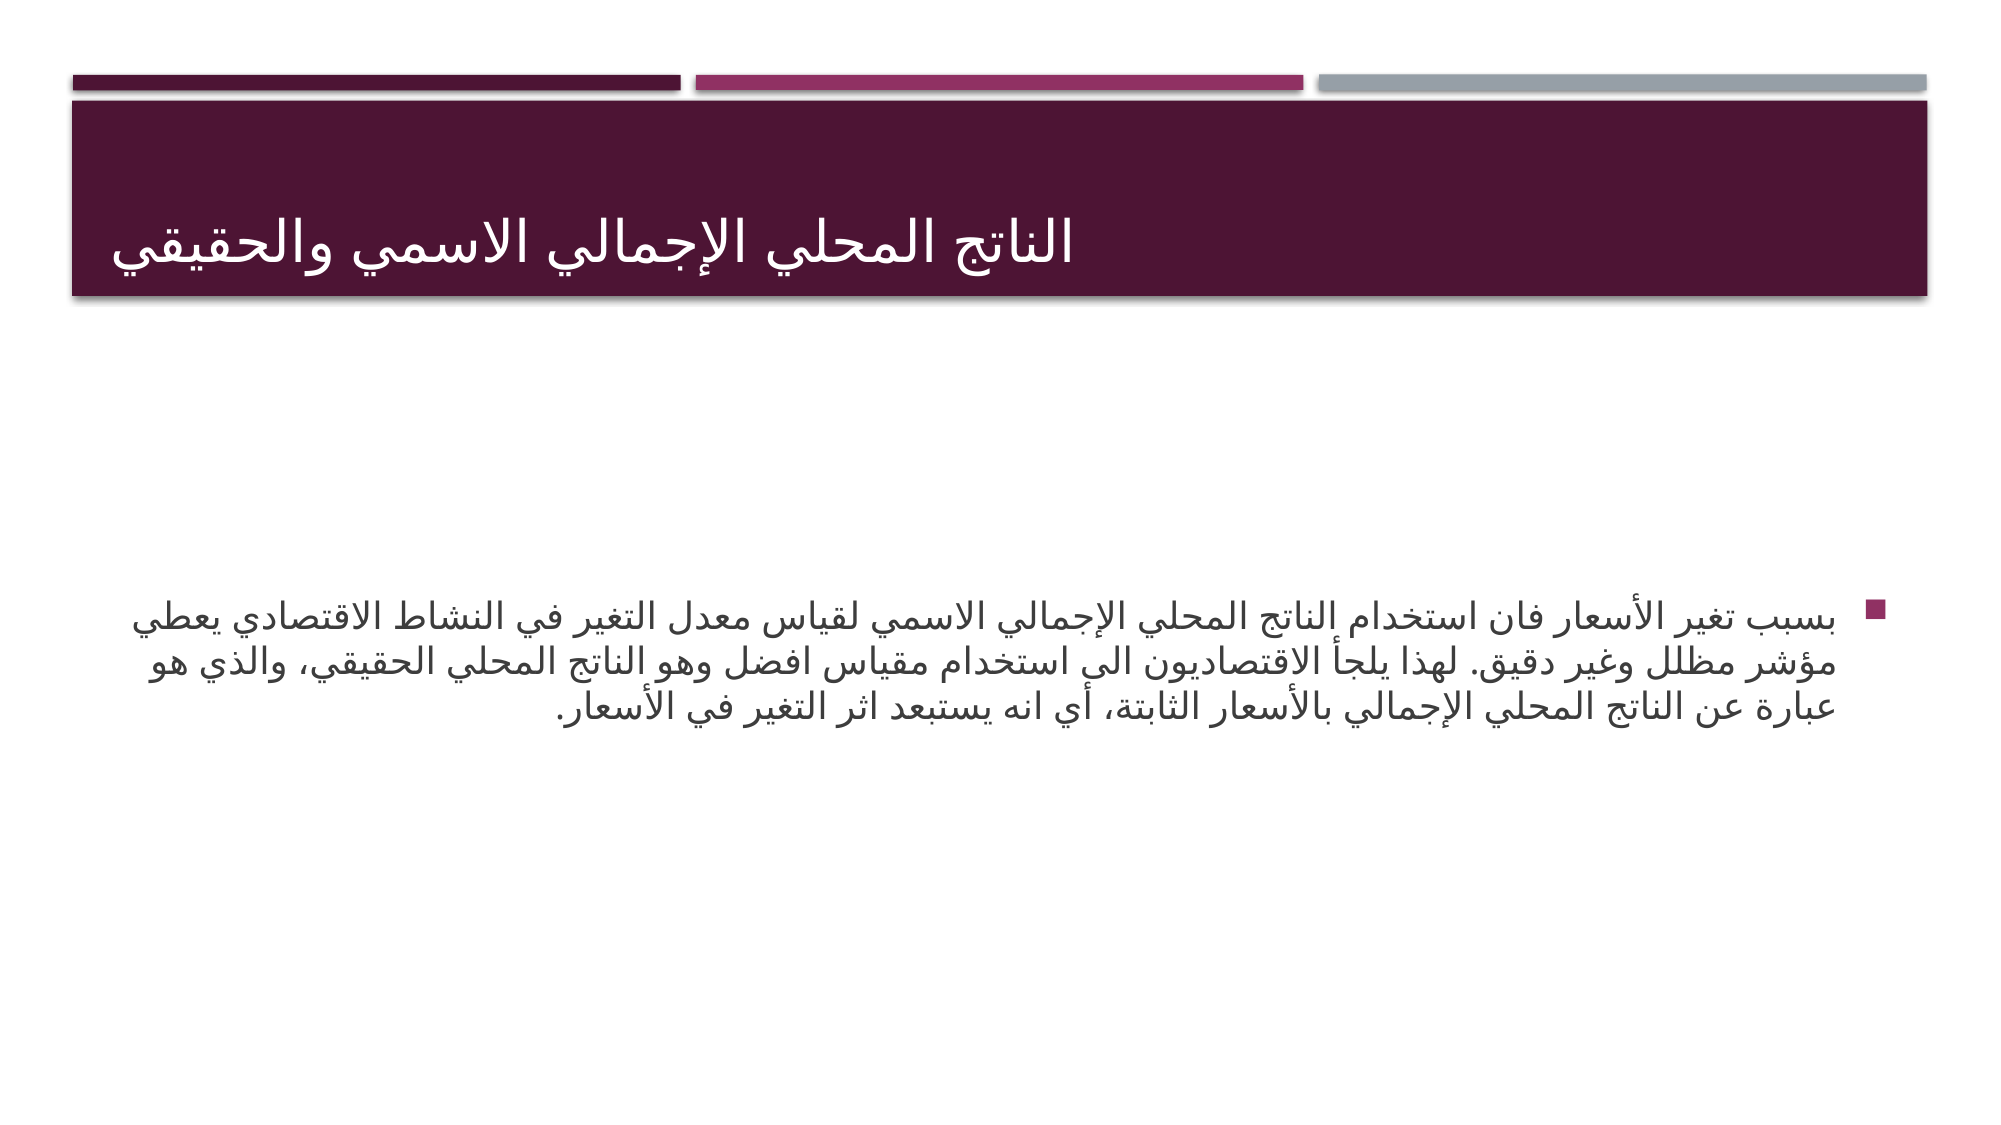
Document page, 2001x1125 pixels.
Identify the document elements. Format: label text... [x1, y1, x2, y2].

list بسبب تغير الأسعار فان استخدام الناتج المحلي الإجمالي الاسمي لقياس معدل التغير في النشاط الاقتصادي يعطي مؤشر مظلل وغير دقيق. لهذا يلجأ الاقتصاديون الى استخدام مقياس افضل وهو الناتج المحلي الحقيقي، والذي هو عبارة عن الناتج المحلي الإجمالي بالأسعار الثابتة، أي انه يستبعد اثر التغير في الأسعار. [95, 357, 1905, 962]
title الناتج المحلي الإجمالي الاسمي والحقيقي [95, 115, 1905, 282]
